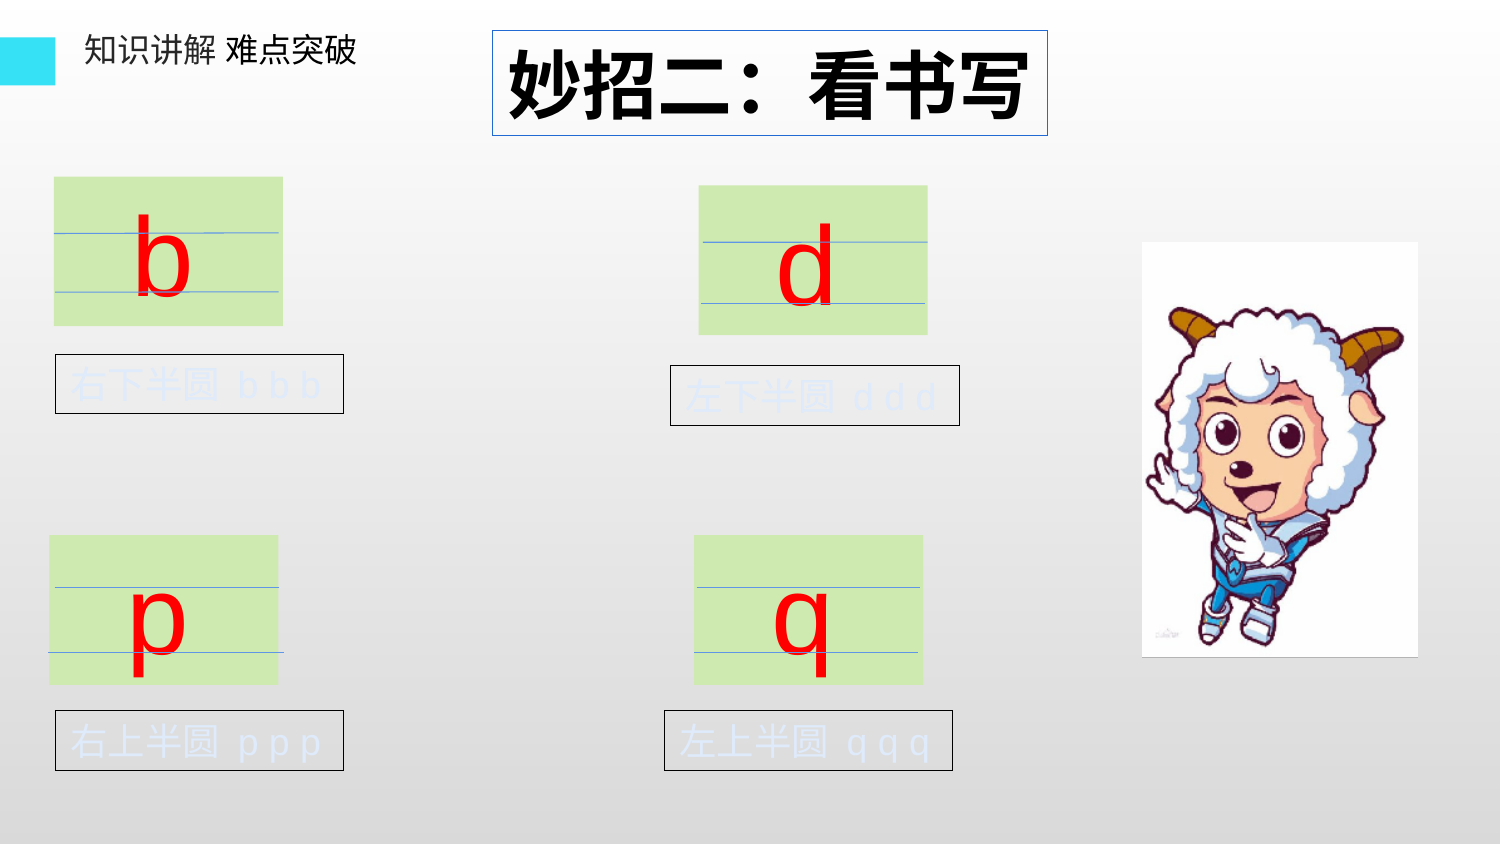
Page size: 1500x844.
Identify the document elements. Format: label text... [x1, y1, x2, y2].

text_box 知识讲解 难点突破 [69, 22, 492, 117]
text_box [47, 176, 960, 771]
picture [1142, 242, 1418, 659]
text_box 妙招二：看书写 [492, 30, 1048, 136]
text_box [0, 36, 56, 86]
